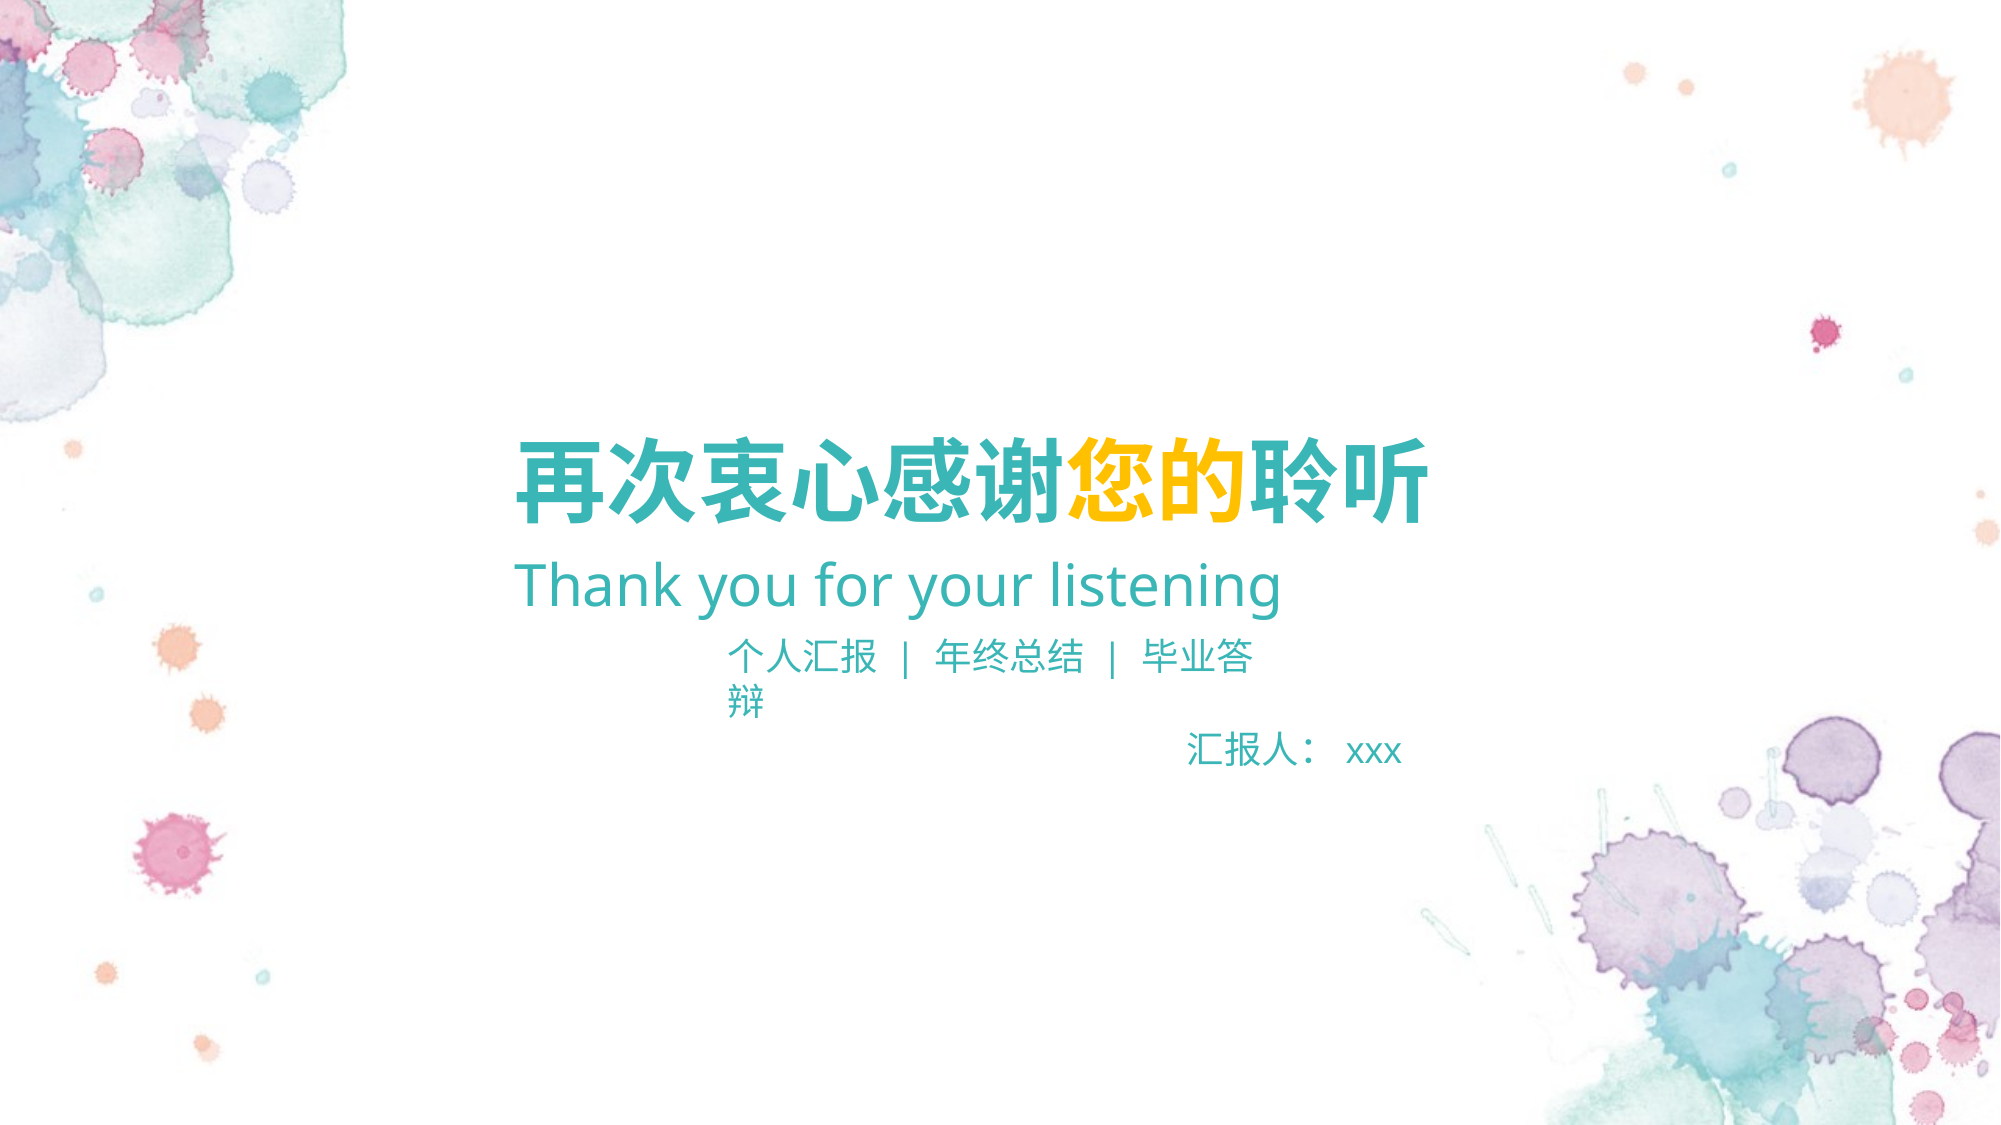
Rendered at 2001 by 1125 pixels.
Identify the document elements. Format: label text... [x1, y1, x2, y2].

picture [0, 0, 2001, 1125]
text_box 再次衷心感谢您的聆听 [499, 416, 1500, 541]
text_box Thank you for your listening [499, 540, 1487, 626]
text_box 汇报人：xxx [1088, 718, 1501, 778]
text_box 个人汇报 | 年终总结 | 毕业答辩 [712, 625, 1287, 731]
